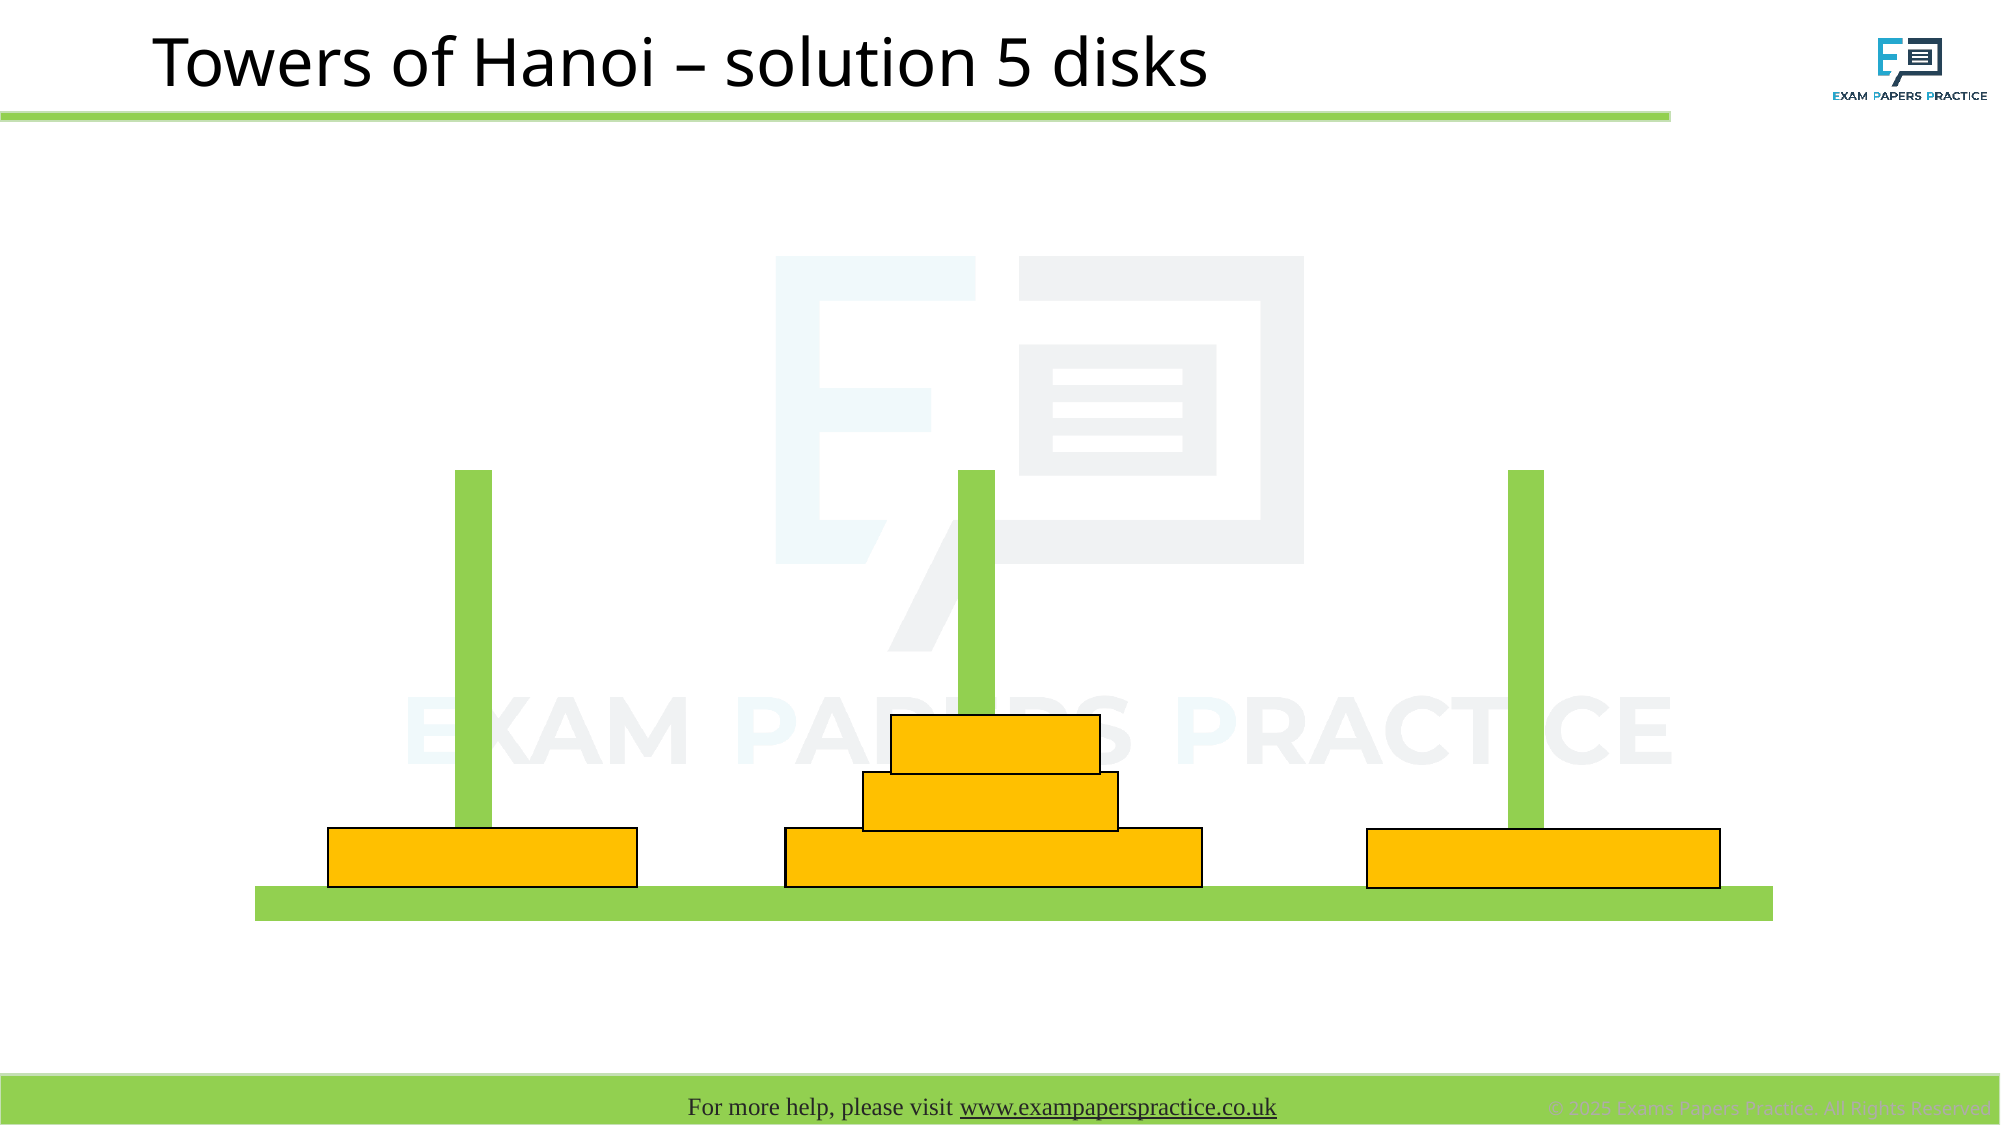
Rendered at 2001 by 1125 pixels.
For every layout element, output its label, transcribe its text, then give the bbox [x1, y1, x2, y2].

text_box [1366, 828, 1721, 889]
text_box [327, 827, 638, 888]
text_box [862, 771, 1119, 832]
text_box [784, 827, 1203, 888]
title Towers of Hanoi – solution 5 disks [137, 59, 1863, 70]
text_box [255, 886, 1773, 921]
text_box [890, 714, 1101, 775]
text_box [455, 470, 492, 827]
text_box [1508, 470, 1544, 828]
text_box [958, 470, 995, 714]
